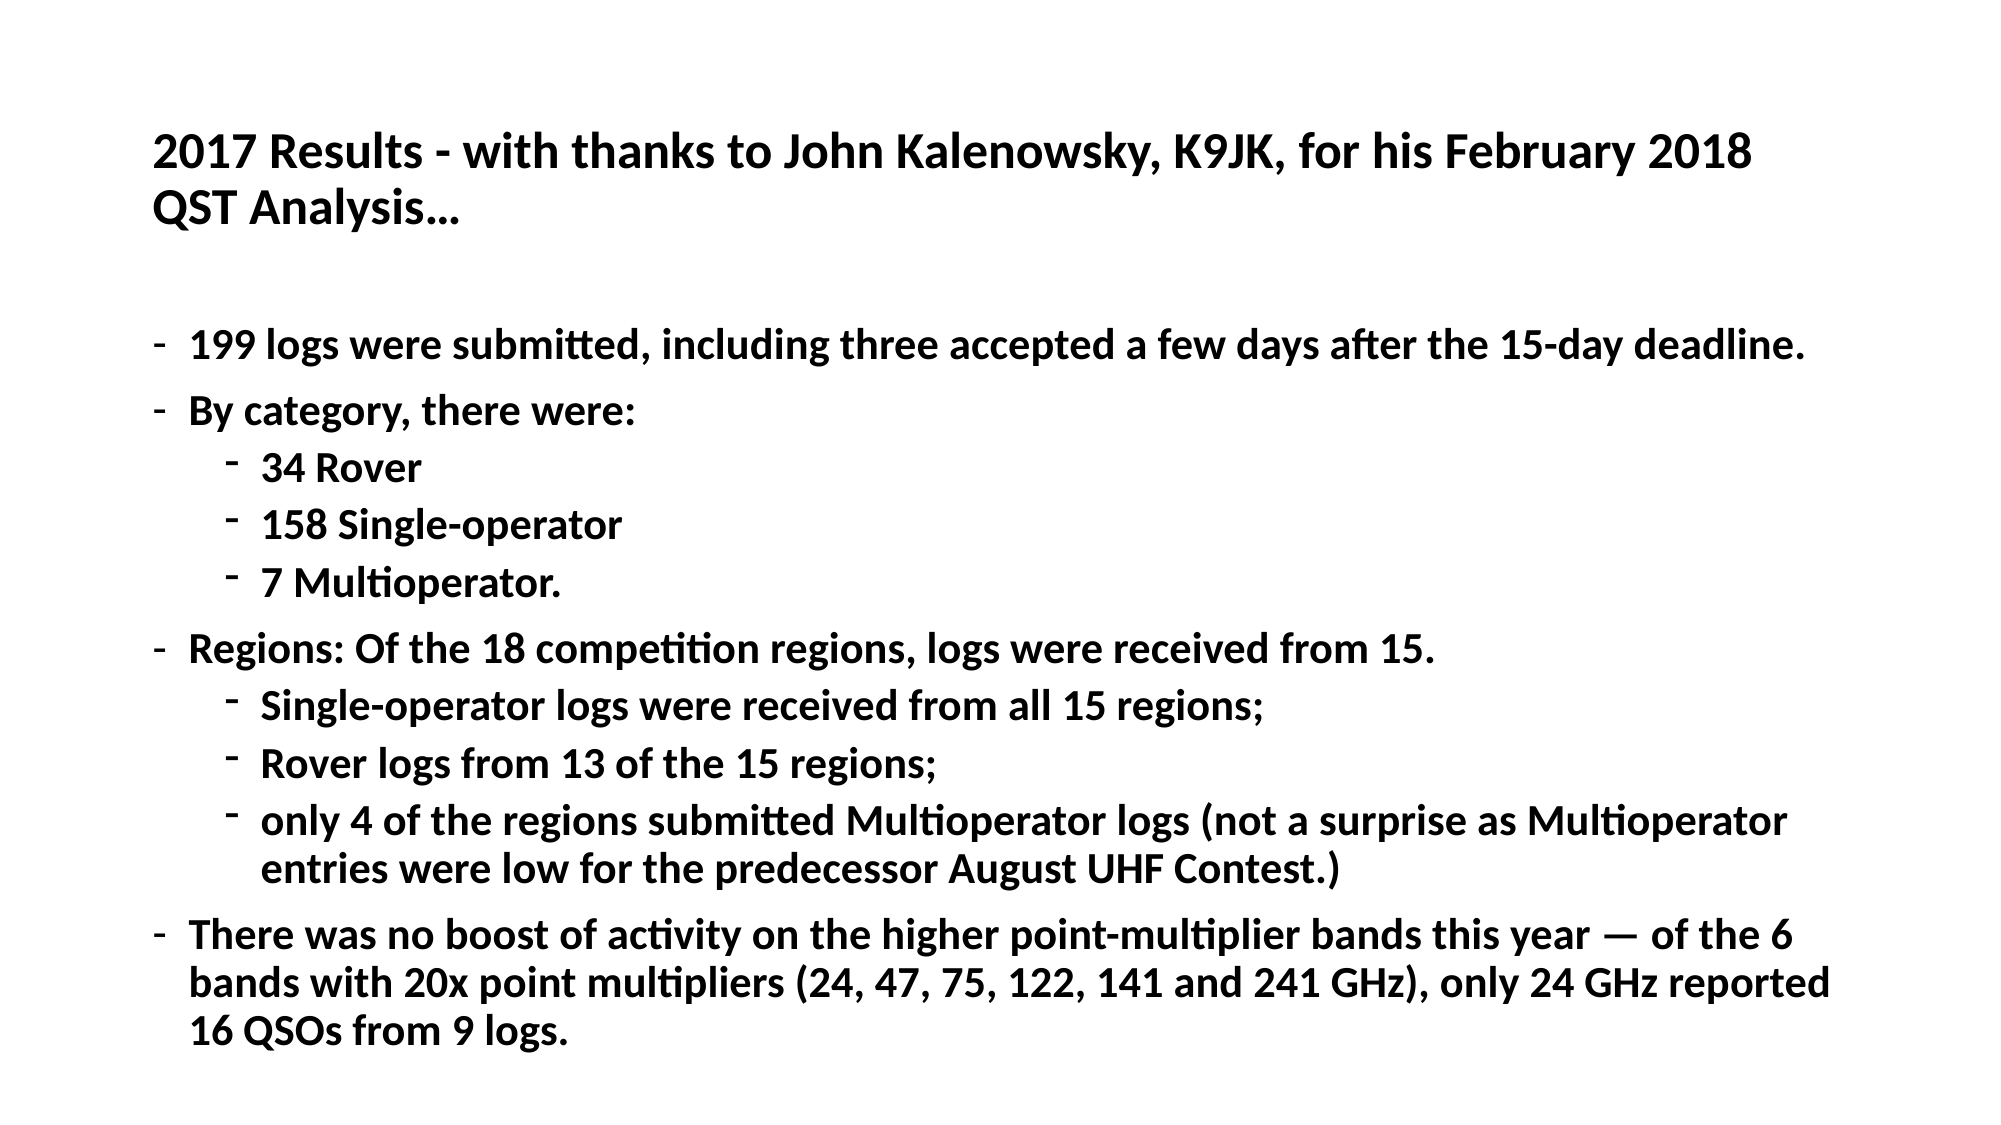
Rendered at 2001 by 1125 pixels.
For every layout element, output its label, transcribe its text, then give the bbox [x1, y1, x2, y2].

list 2017 Results - with thanks to John Kalenowsky, K9JK, for his February 2018 QST Analysis… 199 logs were submitted, including three accepted a few days after the 15-day deadline. By category, there were: 34 Rover 158 Single-operator 7 Multioperator. Regions: Of the 18 competition regions, logs were received from 15. Single-operator logs were received from all 15 regions; Rover logs from 13 of the 15 regions; only 4 of the regions submitted Multioperator logs (not a surprise as Multioperator entries were low for the predecessor August UHF Contest.) There was no boost of activity on the higher point-multiplier bands this year — of the 6 bands with 20x point multipliers (24, 47, 75, 122, 141 and 241 GHz), only 24 GHz reported 16 QSOs from 9 logs. [137, 44, 1863, 1078]
